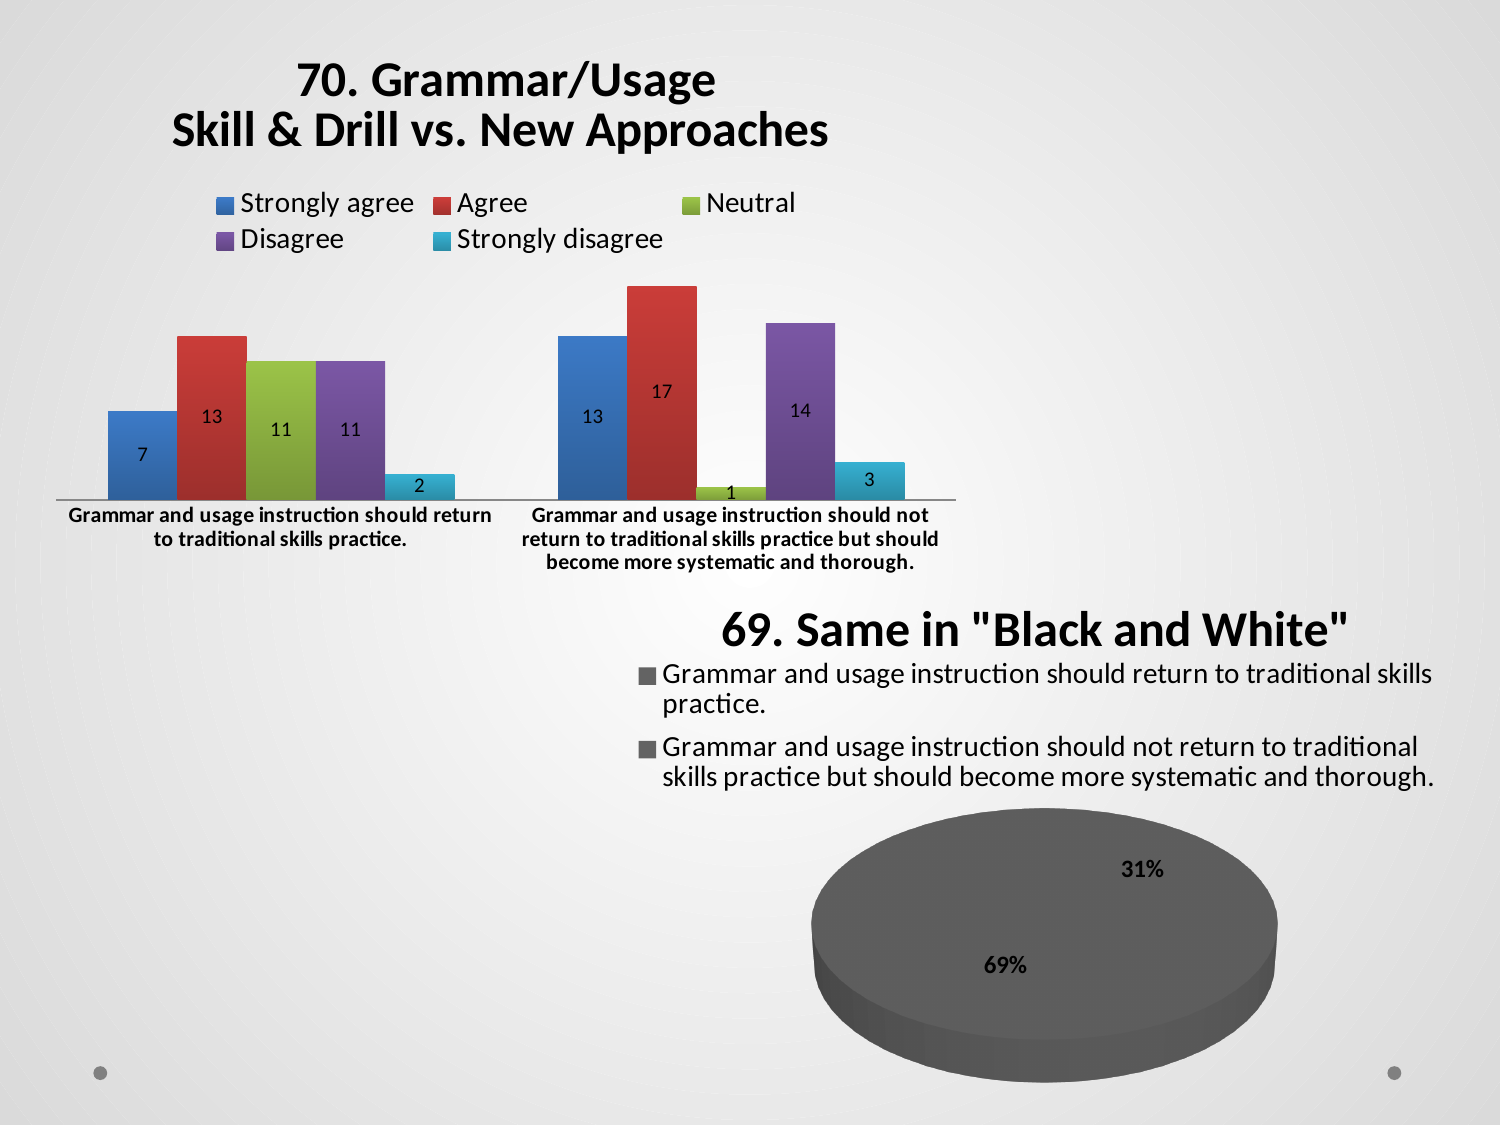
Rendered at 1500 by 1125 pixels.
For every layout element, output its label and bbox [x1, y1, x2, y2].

chart [37, 24, 1498, 1125]
